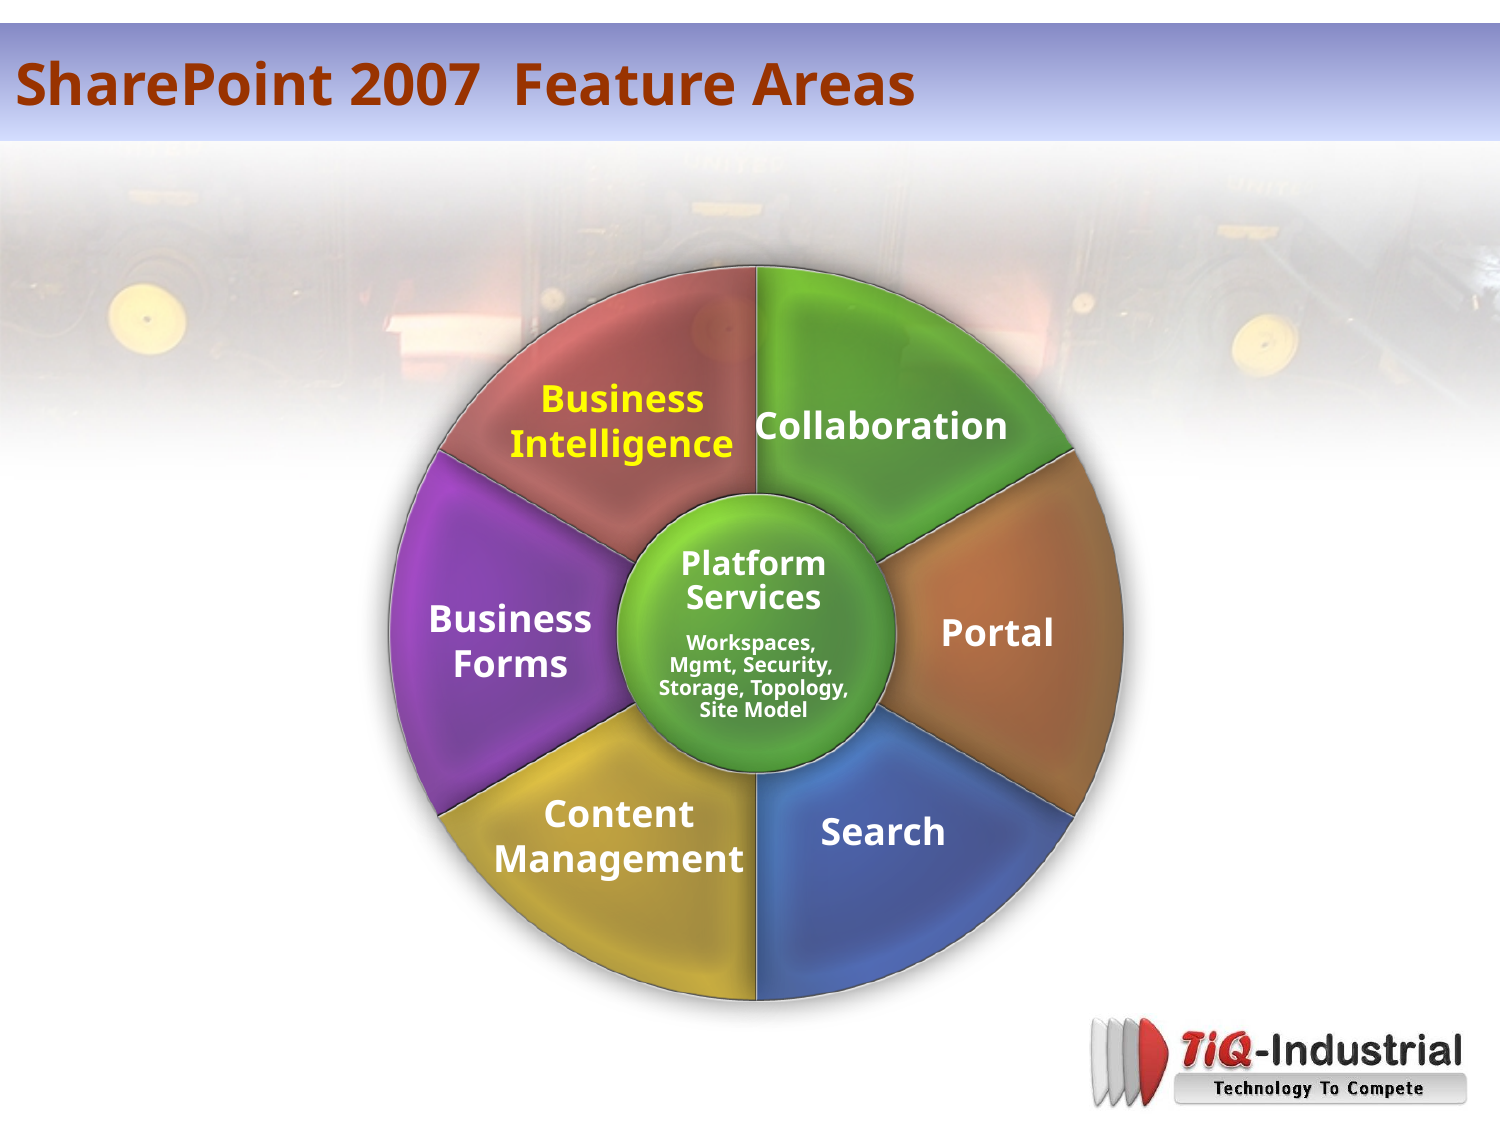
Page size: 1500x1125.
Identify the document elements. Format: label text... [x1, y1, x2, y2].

picture [0, 141, 1500, 1125]
picture [0, 0, 1500, 23]
title SharePoint 2007 Feature Areas [0, 23, 1500, 141]
